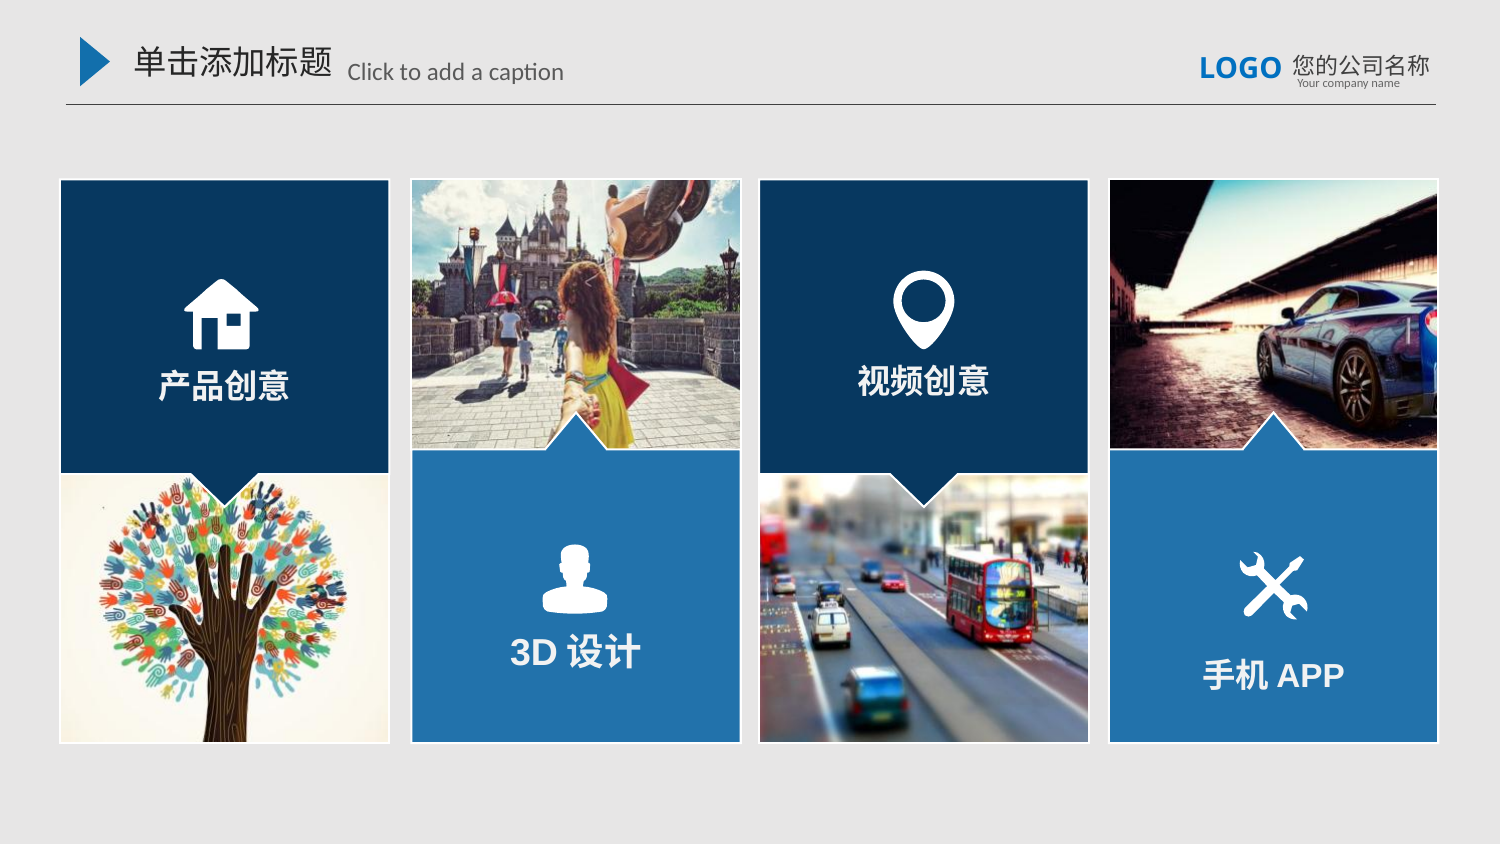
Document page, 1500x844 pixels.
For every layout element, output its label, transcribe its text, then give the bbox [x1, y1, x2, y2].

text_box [1158, 42, 1495, 98]
text_box 3D设计 [410, 410, 742, 745]
text_box [59, 476, 390, 744]
text_box [1108, 178, 1439, 448]
text_box 产品创意 [58, 178, 391, 509]
text_box [542, 544, 608, 614]
text_box [410, 178, 742, 448]
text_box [121, 35, 643, 92]
text_box [184, 279, 259, 350]
text_box [1239, 551, 1308, 620]
text_box [758, 476, 1090, 744]
text_box 手机APP [1107, 410, 1440, 745]
text_box 视频创意 [758, 178, 1090, 509]
text_box [78, 34, 112, 89]
text_box [893, 270, 955, 350]
